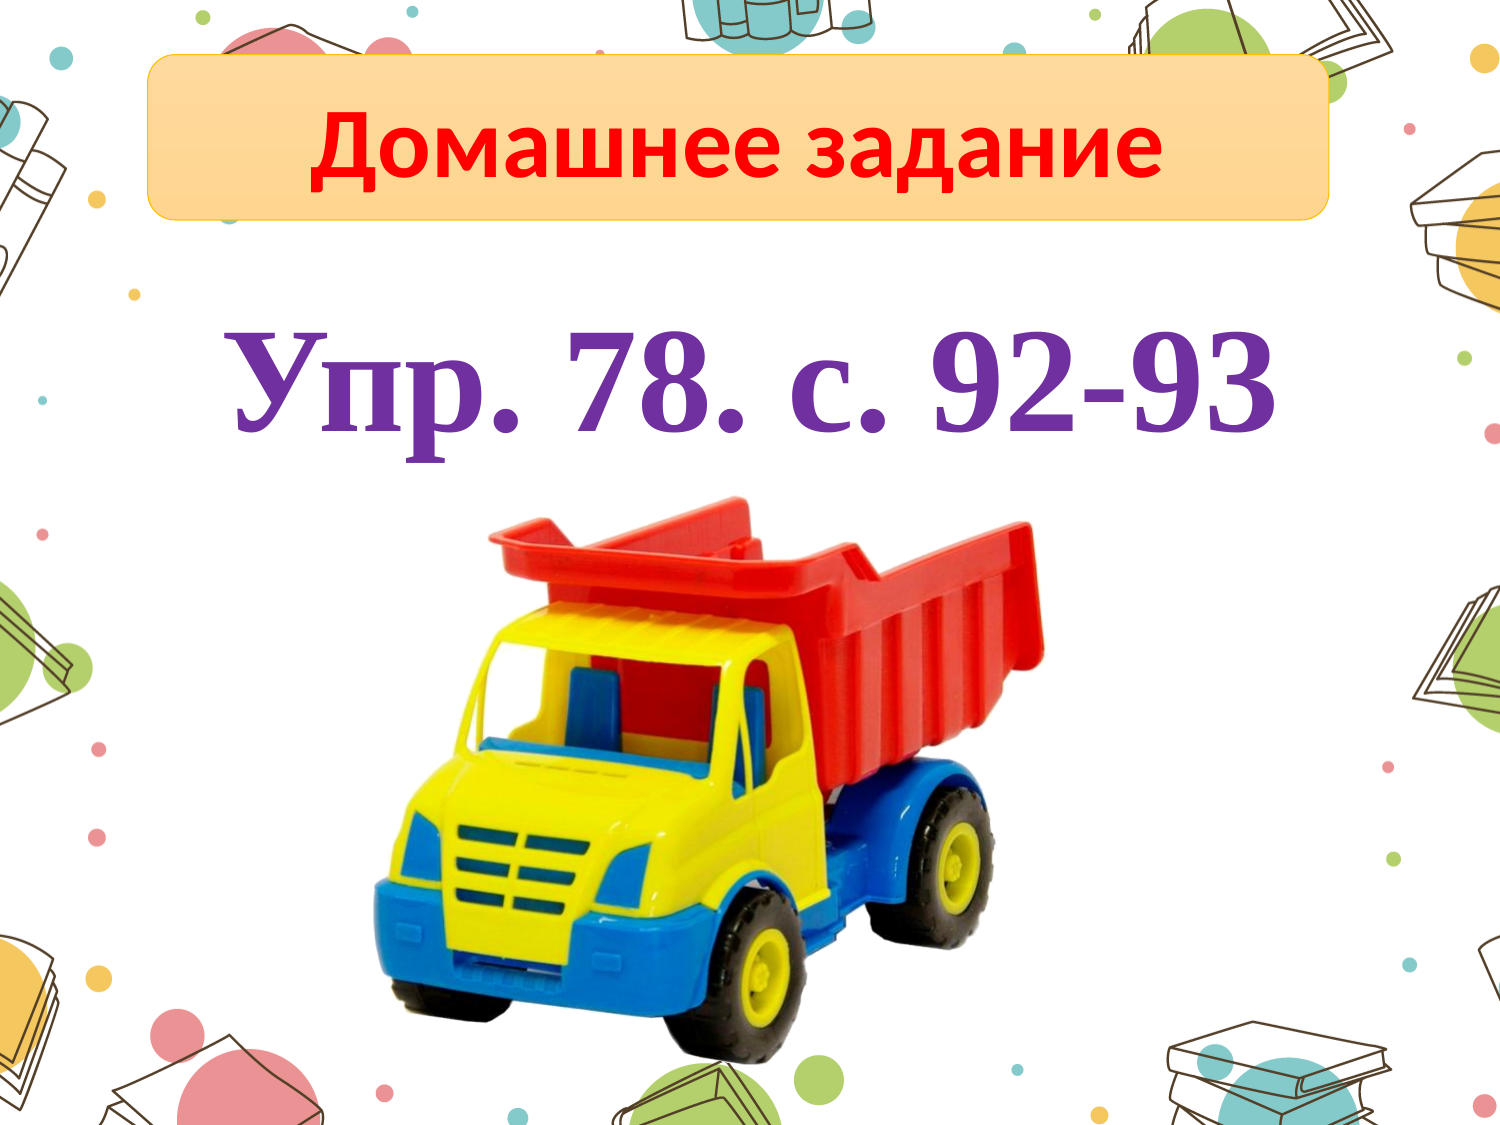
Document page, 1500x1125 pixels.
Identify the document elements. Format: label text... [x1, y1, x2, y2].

picture [0, 0, 1500, 1125]
text_box Домашнее задание [147, 54, 1330, 221]
text_box Упр. 78. с. 92-93 [171, 273, 1329, 469]
